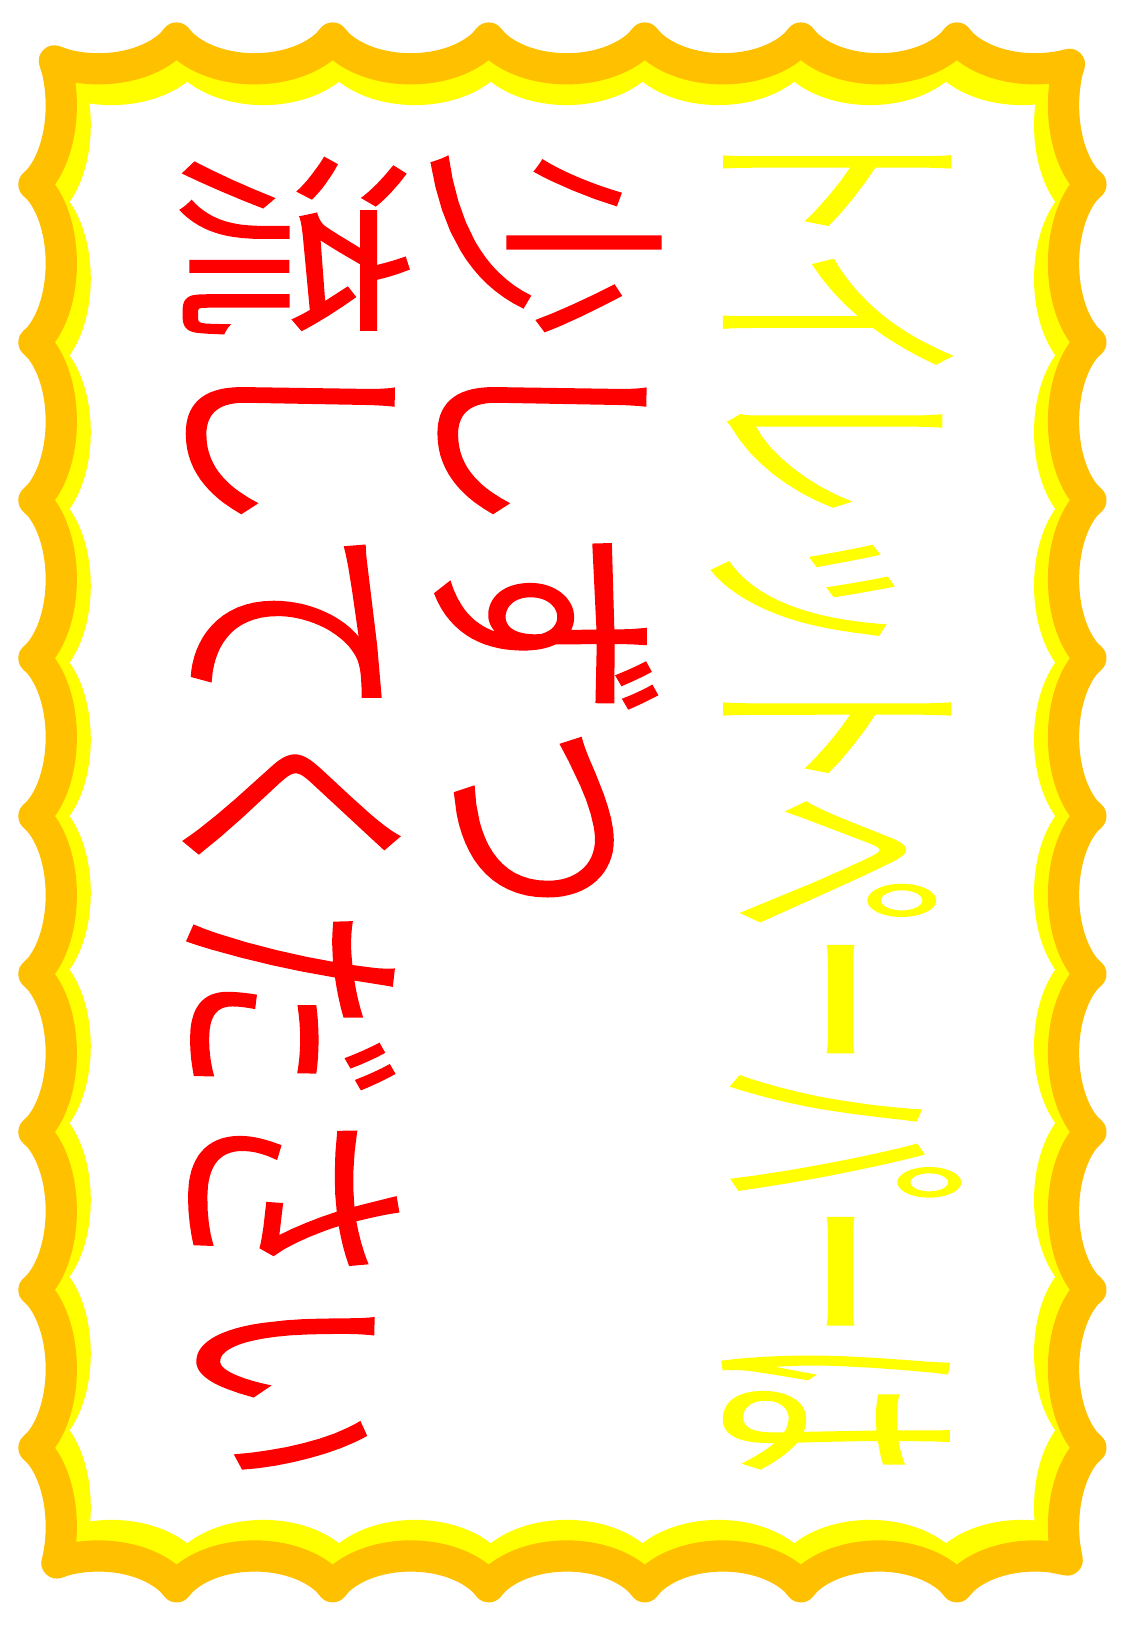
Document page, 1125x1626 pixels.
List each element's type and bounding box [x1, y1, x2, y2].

text_box [33, 37, 1092, 1588]
